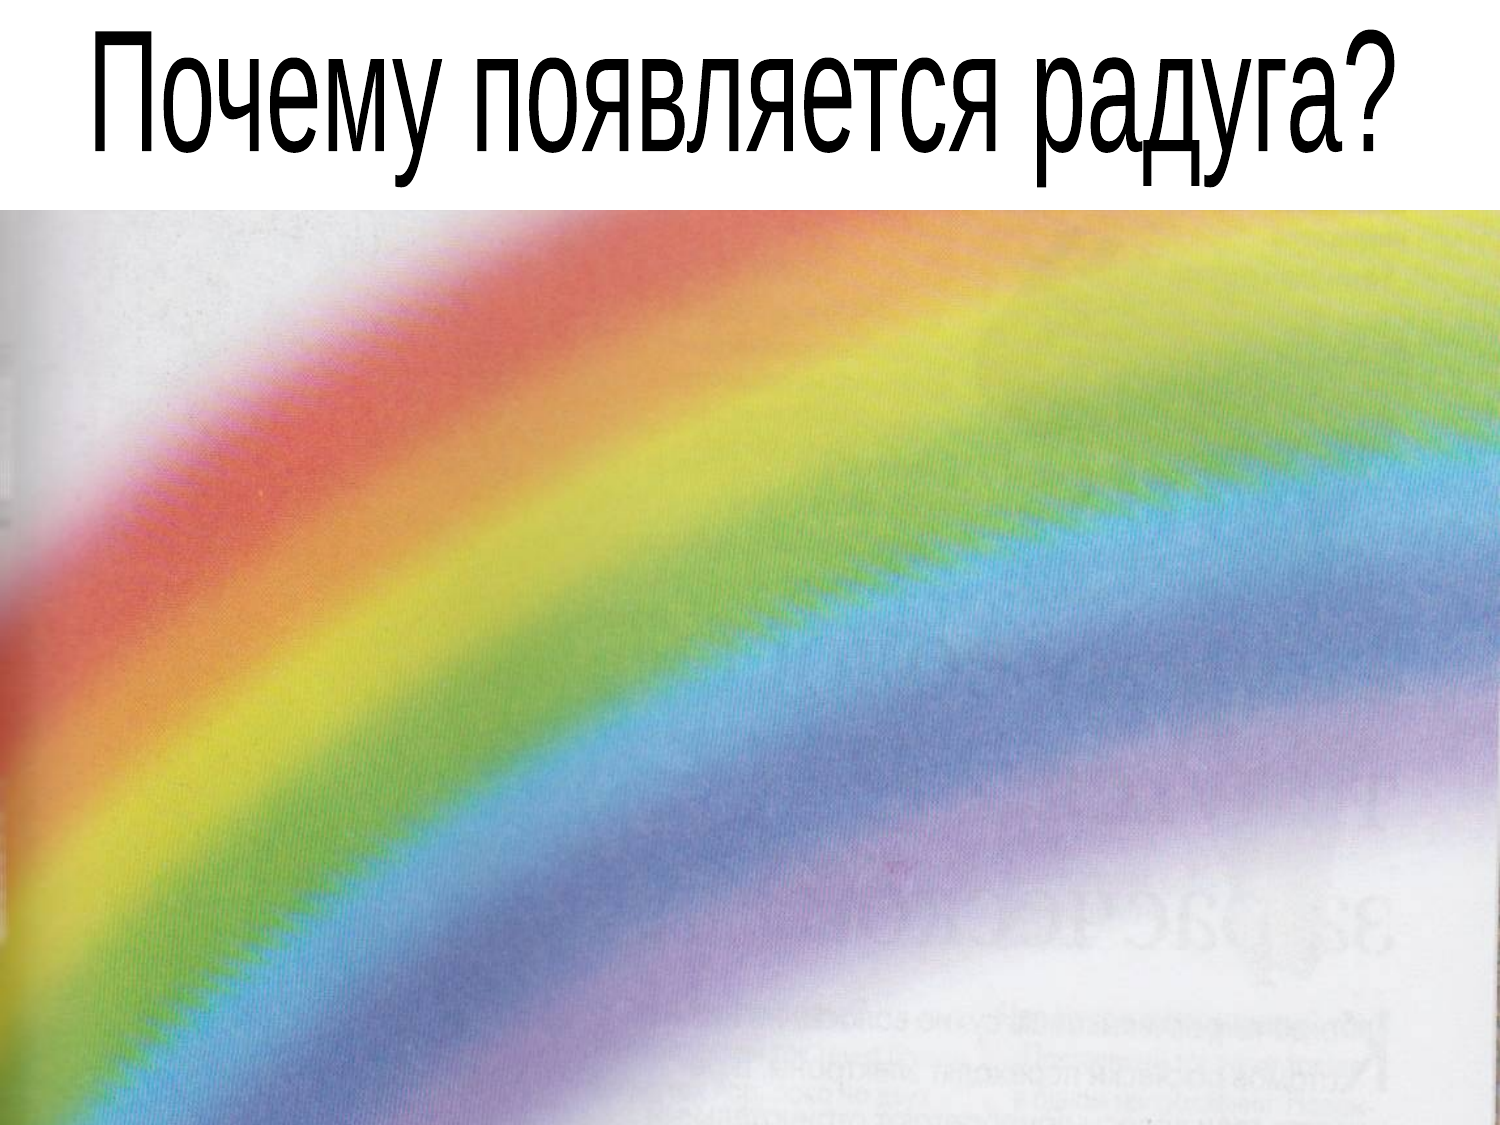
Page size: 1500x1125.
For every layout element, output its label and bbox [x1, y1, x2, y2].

picture [0, 210, 1500, 1125]
